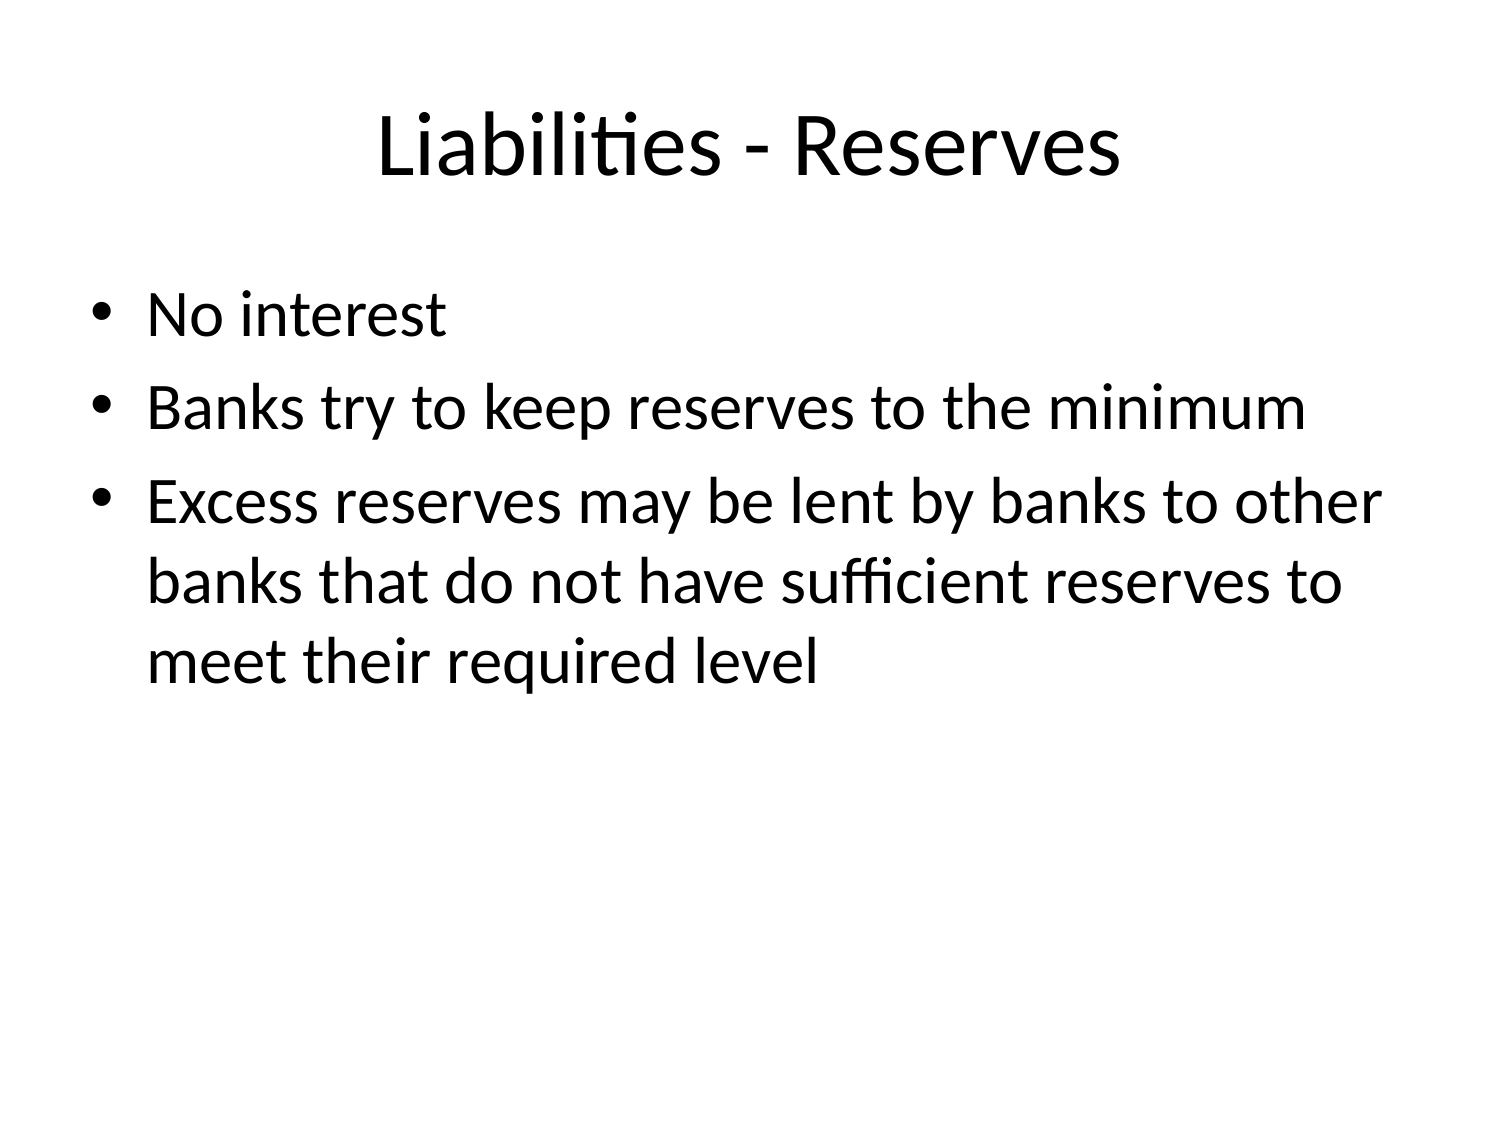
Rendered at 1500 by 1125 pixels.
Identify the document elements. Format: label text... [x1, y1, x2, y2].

list No interest Banks try to keep reserves to the minimum Excess reserves may be lent by banks to other banks that do not have sufficient reserves to meet their required level [75, 262, 1425, 1005]
title Liabilities - Reserves [75, 45, 1425, 233]
